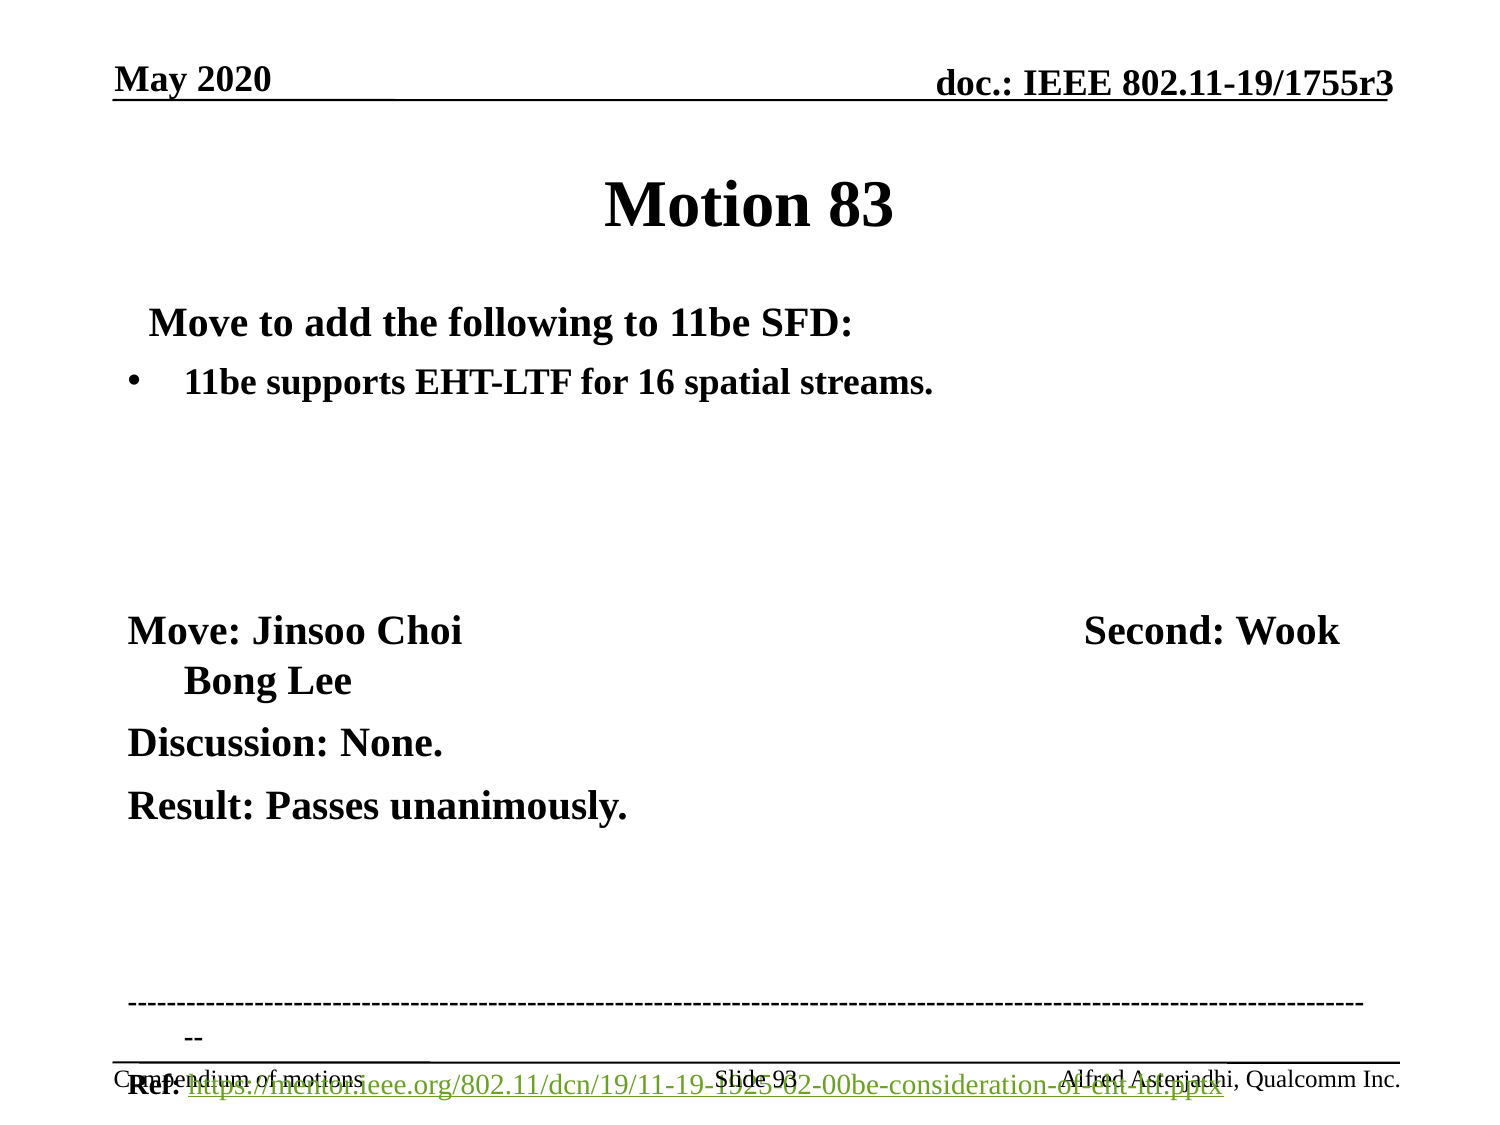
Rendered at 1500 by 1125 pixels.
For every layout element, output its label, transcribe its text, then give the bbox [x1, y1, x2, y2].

footer Alfred Asterjadhi, Qualcomm Inc. [878, 1061, 1402, 1093]
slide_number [114, 54, 423, 100]
slide_number Slide 93 [712, 1061, 800, 1123]
title Motion 83 [112, 112, 1388, 286]
list Move to add the following to 11be SFD: 11be supports EHT-LTF for 16 spatial streams. Move: Jinsoo Choi Second: Wook Bong Lee Discussion: None. Result: Passes unanimously. --------------------------------------------------------------------------------------------------------------------------------- Ref: https://mentor.ieee.org/802.11/dcn/19/11-19-1925-02-00be-consideration-of-eht-ltf.pptx [112, 286, 1388, 1071]
